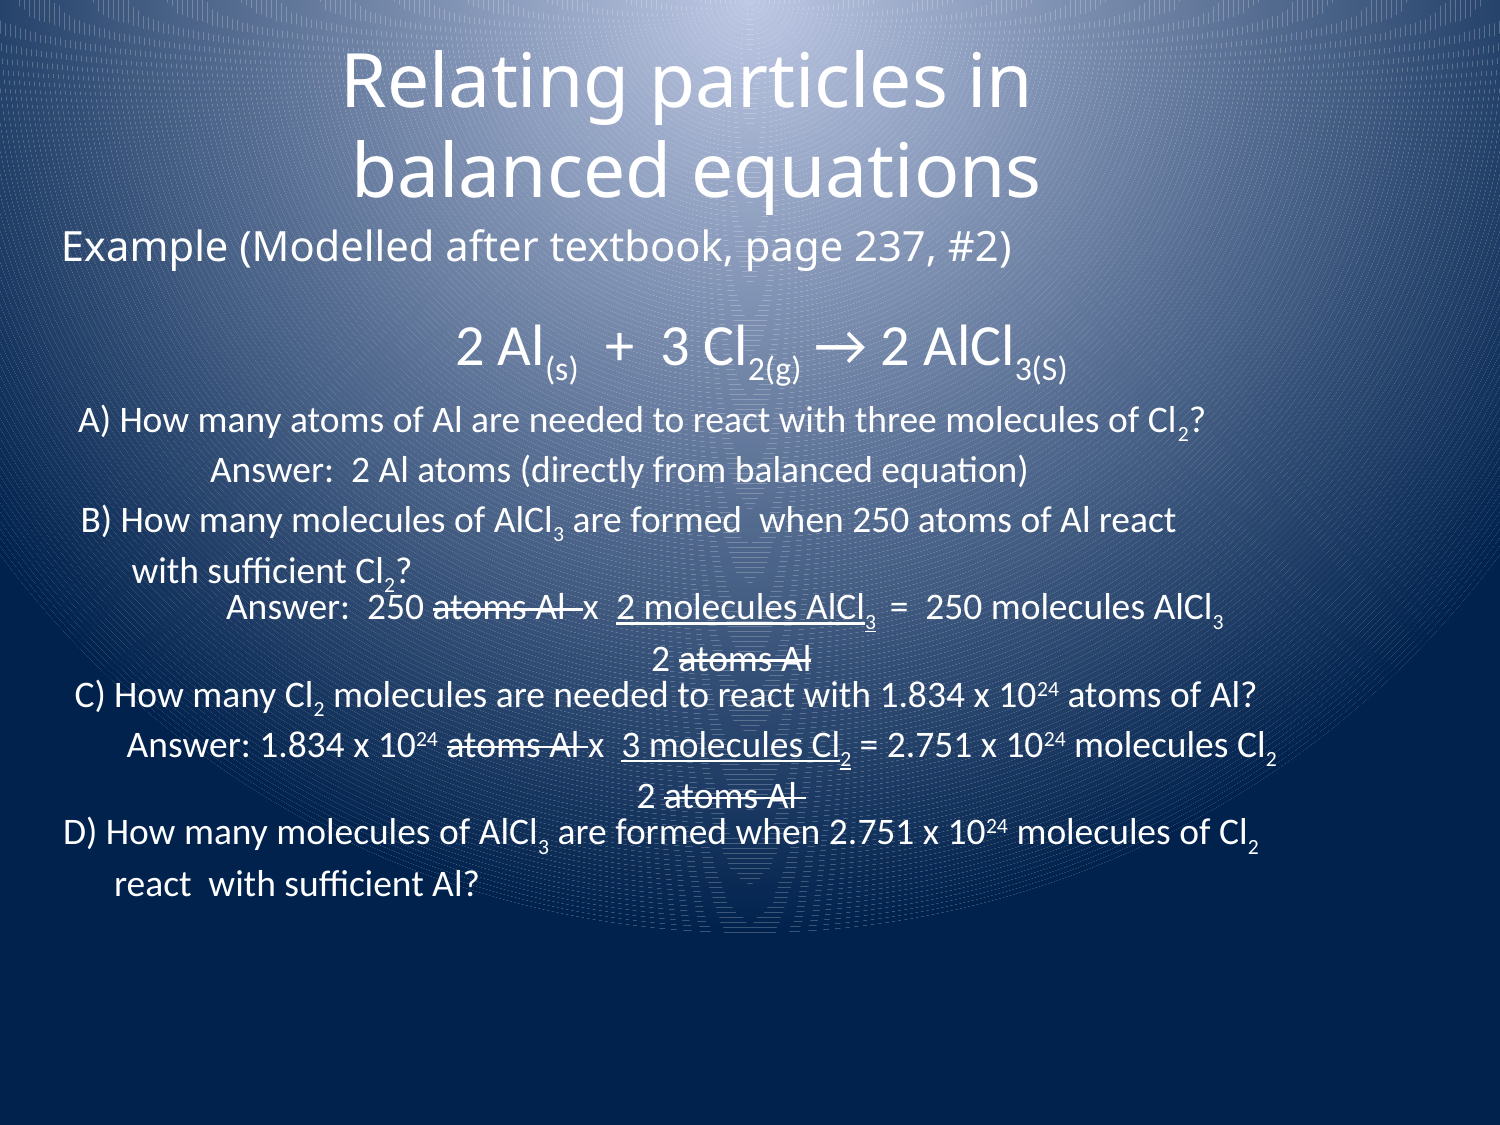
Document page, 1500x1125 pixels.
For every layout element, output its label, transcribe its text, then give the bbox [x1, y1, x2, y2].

text_box D) How many molecules of AlCl3 are formed when 2.751 x 1024 molecules of Cl2 react with sufficient Al? [48, 799, 1283, 911]
text_box A) How many atoms of Al are needed to react with three molecules of Cl2? [63, 387, 1222, 454]
text_box Answer: 2 Al atoms (directly from balanced equation) [195, 437, 1045, 487]
text_box C) How many Cl2 molecules are needed to react with 1.834 x 1024 atoms of Al? [59, 662, 1290, 729]
text_box 2 Al(s) + 3 Cl2(g) → 2 AlCl3(S) [440, 299, 1097, 387]
text_box B) How many molecules of AlCl3 are formed when 250 atoms of Al react with sufficient Cl2? [65, 487, 1193, 605]
text_box Example (Modelled after textbook, page 237, #2) [46, 212, 1027, 278]
text_box Answer: 250 atoms Al x 2 molecules AlCl3 = 250 molecules AlCl3 2 atoms Al [211, 574, 1239, 662]
text_box Relating particles in balanced equations [326, 24, 1068, 220]
text_box Answer: 1.834 x 1024 atoms Al x 3 molecules Cl2 = 2.751 x 1024 molecules Cl2 2 atoms Al [111, 712, 1292, 824]
